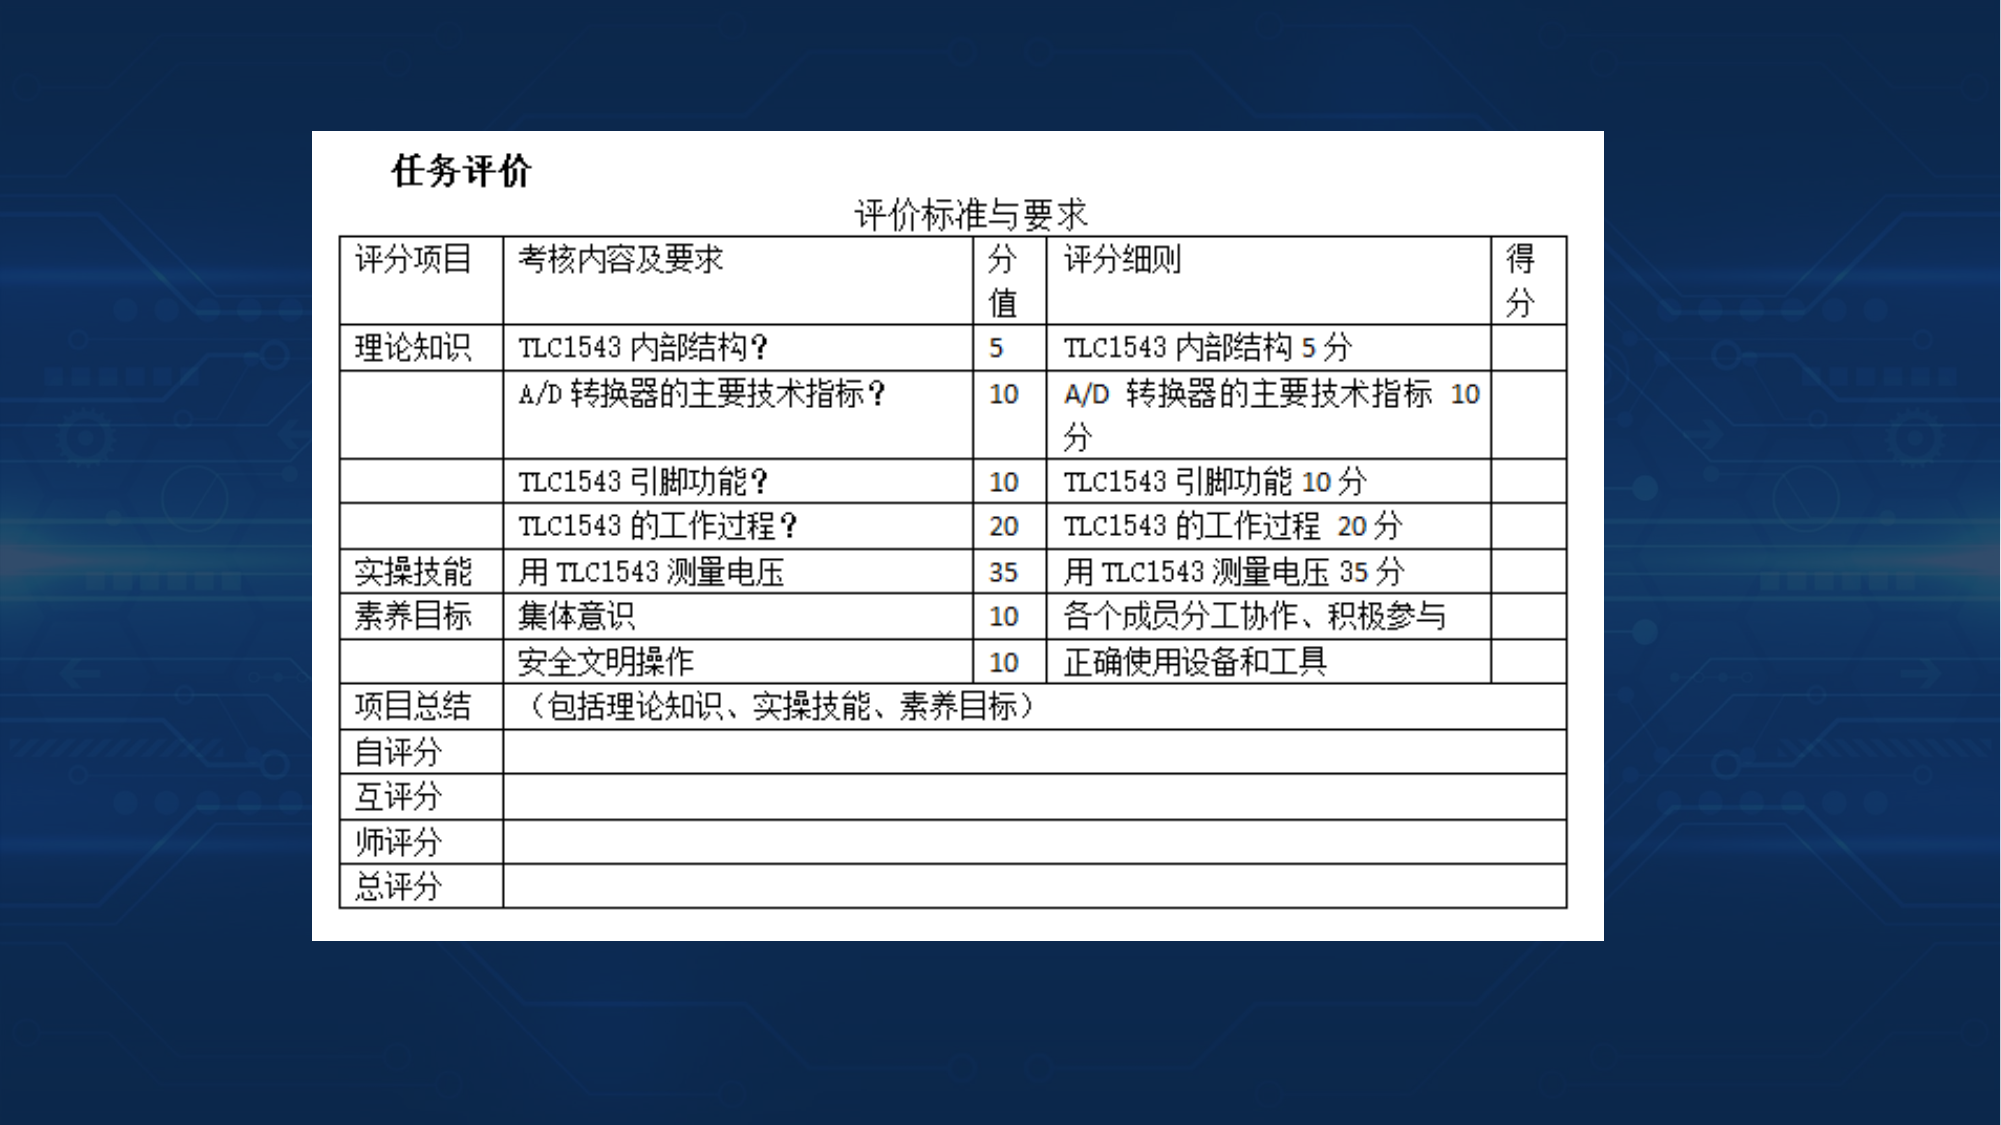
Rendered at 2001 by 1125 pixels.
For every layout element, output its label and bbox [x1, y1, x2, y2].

picture [311, 131, 1604, 941]
